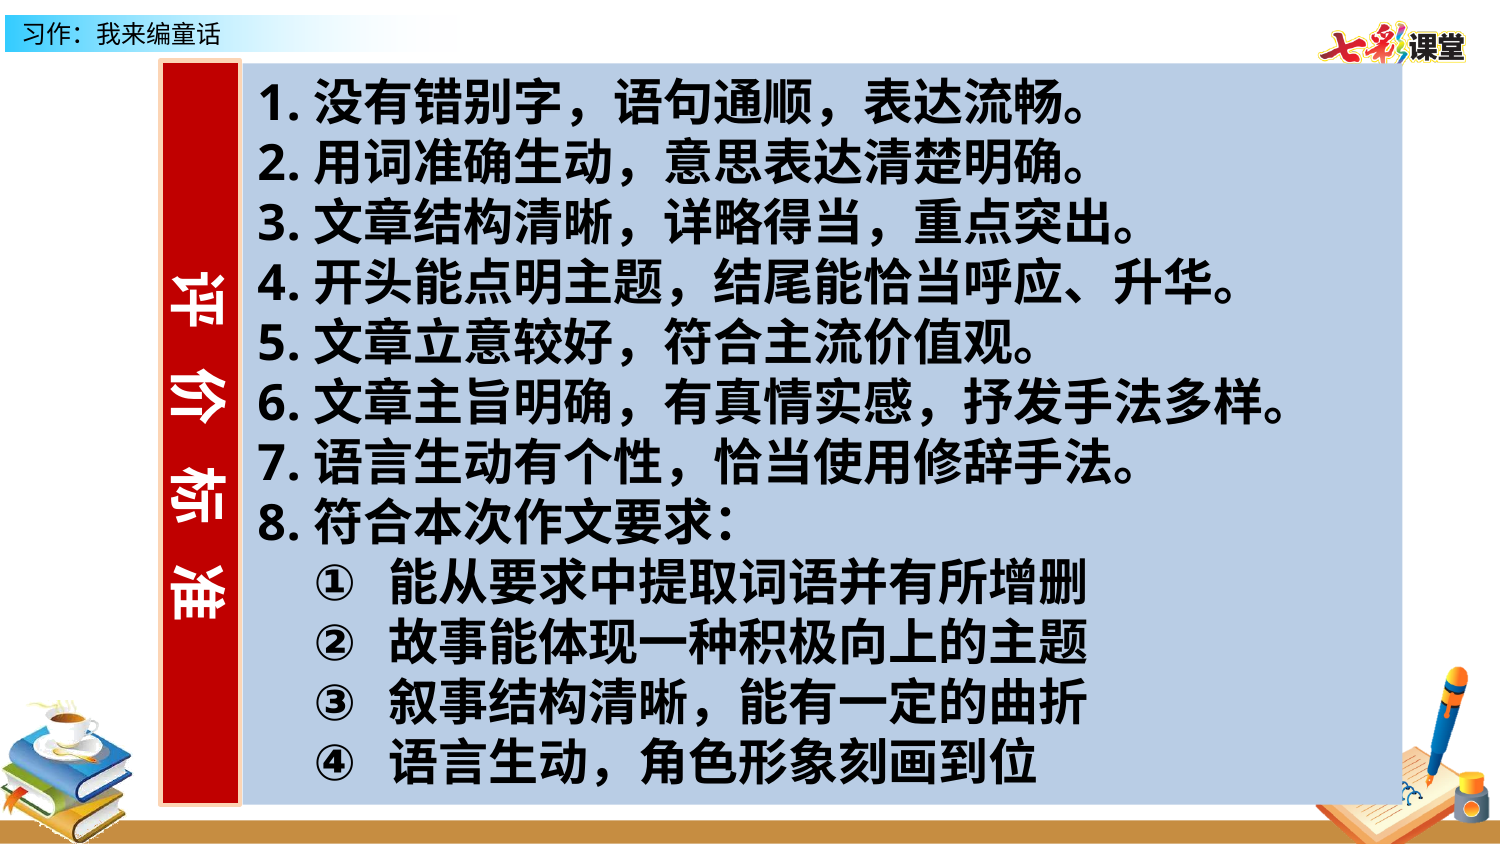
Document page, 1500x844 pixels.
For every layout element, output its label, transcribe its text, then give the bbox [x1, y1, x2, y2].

picture [1303, 652, 1500, 844]
text_box 没有错别字，语句通顺，表达流畅。 用词准确生动，意思表达清楚明确。 文章结构清晰，详略得当，重点突出。 开头能点明主题，结尾能恰当呼应、升华。 文章立意较好，符合主流价值观。 文章主旨明确，有真情实感，抒发手法多样。 语言生动有个性，恰当使用修辞手法。 符合本次作文要求： 能从要求中提取词语并有所增删 故事能体现一种积极向上的主题 叙事结构清晰，能有一定的曲折 语言生动，角色形象刻画到位 [242, 63, 1403, 805]
text_box 评 价 标 准 [158, 58, 242, 807]
picture [1316, 20, 1468, 80]
picture [0, 700, 146, 844]
